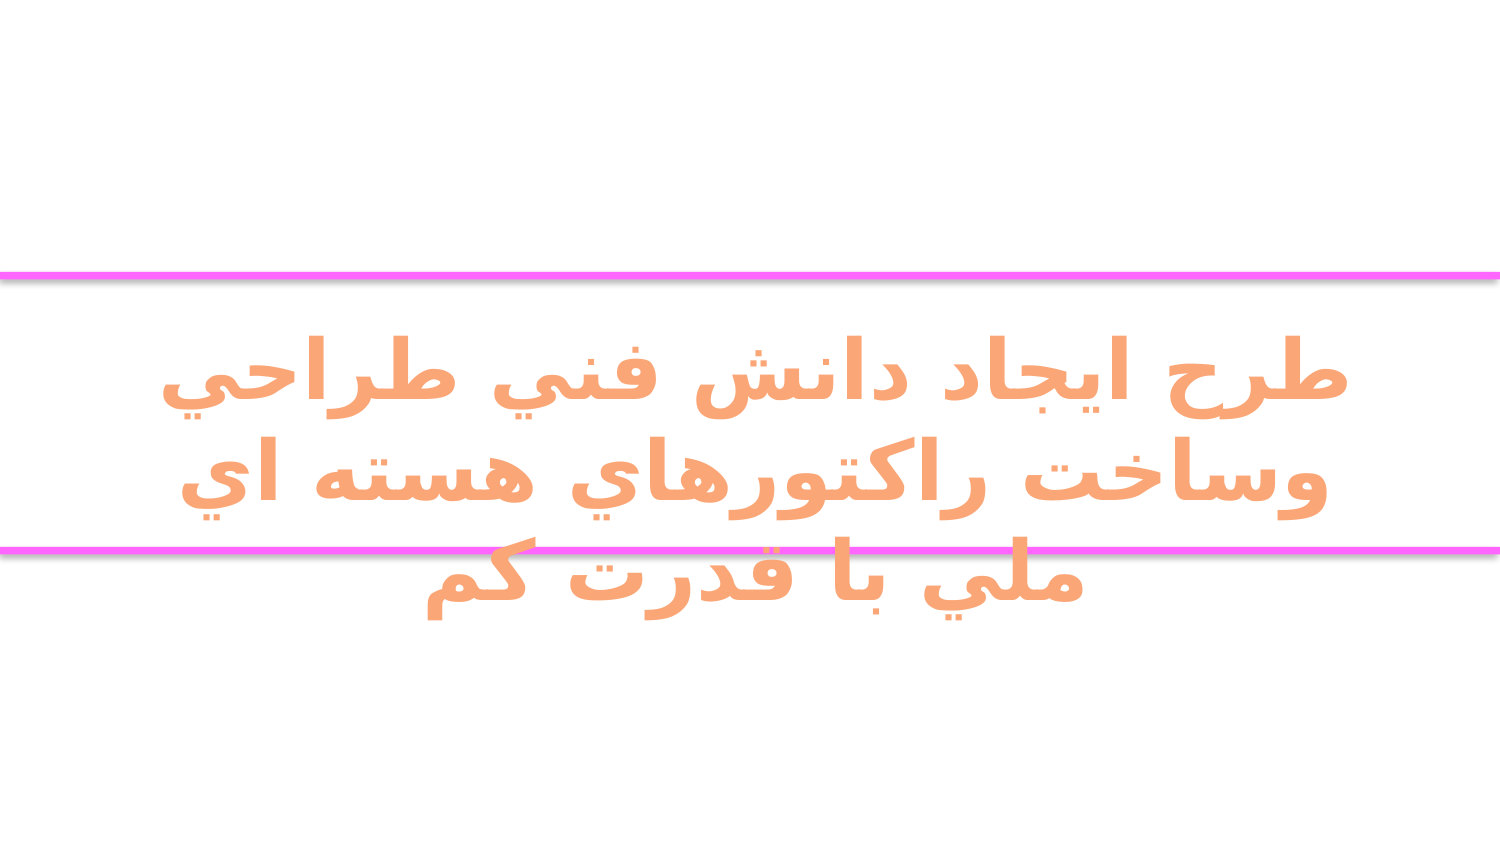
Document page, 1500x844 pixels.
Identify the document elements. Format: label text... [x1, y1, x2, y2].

text_box [0, 546, 124, 555]
text_box [0, 271, 1500, 280]
text_box [1388, 546, 1500, 555]
text_box طرح ايجاد دانش فني طراحي وساخت راكتورهاي هسته اي ملي با قدرت كم [124, 309, 1388, 724]
